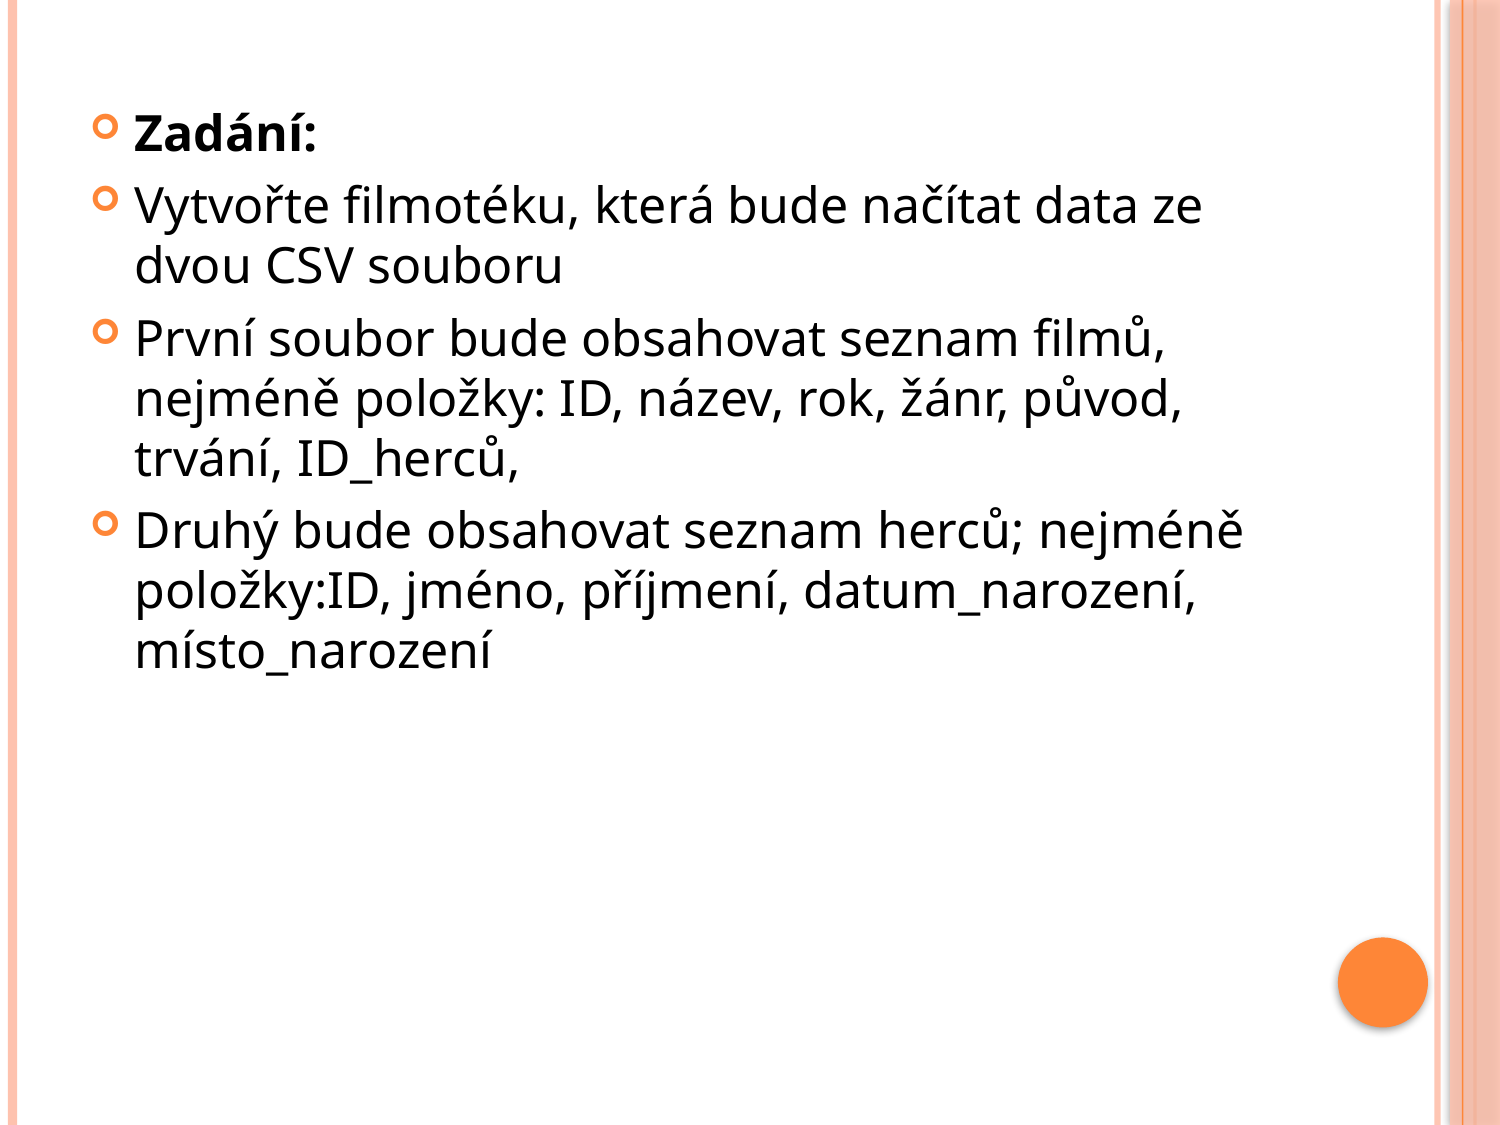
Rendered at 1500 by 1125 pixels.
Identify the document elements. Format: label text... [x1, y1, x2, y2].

list Zadání: Vytvořte filmotéku, která bude načítat data ze dvou CSV souboru První soubor bude obsahovat seznam filmů, nejméně položky: ID, název, rok, žánr, původ, trvání, ID_herců, Druhý bude obsahovat seznam herců; nejméně položky:ID, jméno, příjmení, datum_narození, místo_narození [75, 93, 1300, 1062]
